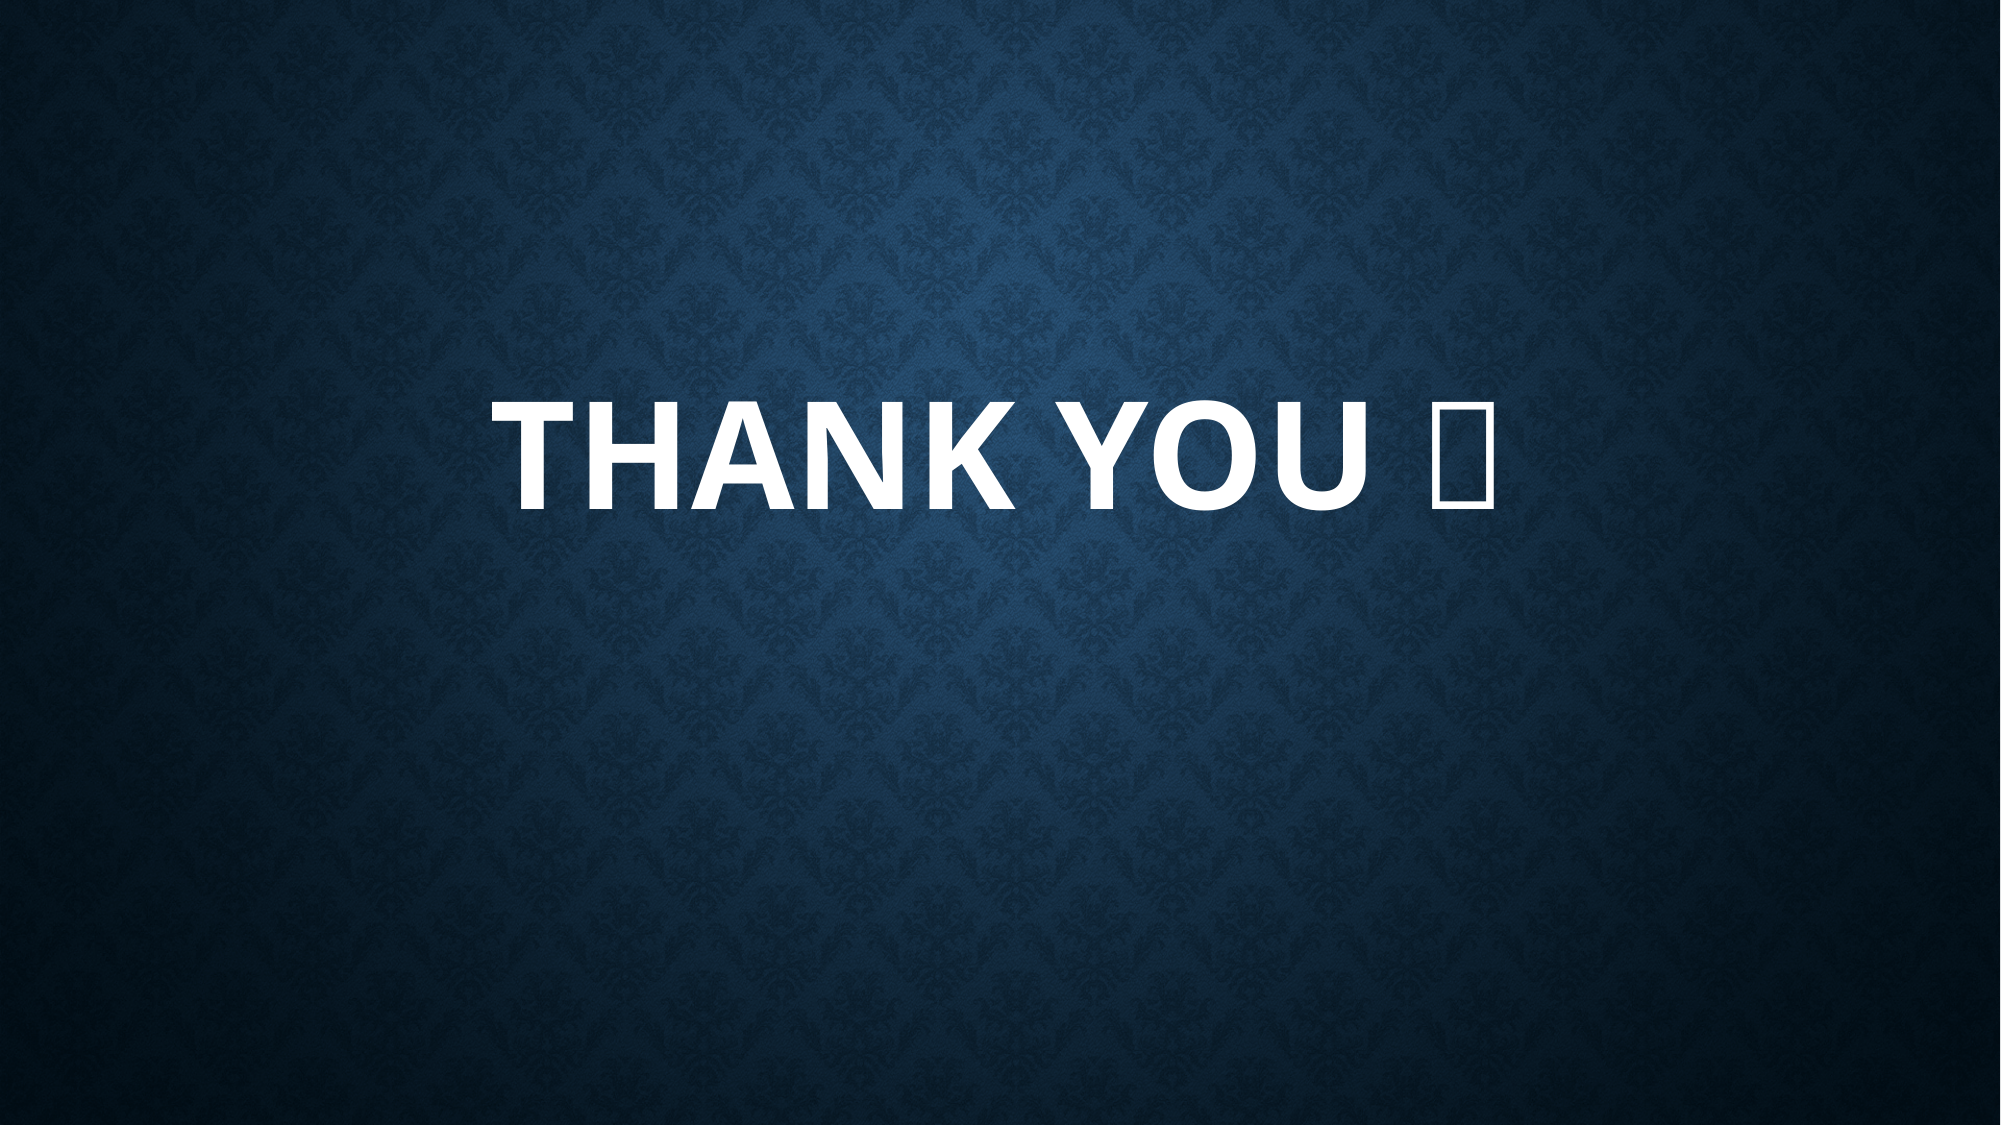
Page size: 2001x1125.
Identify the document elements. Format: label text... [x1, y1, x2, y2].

title Thank you  [149, 231, 1849, 690]
